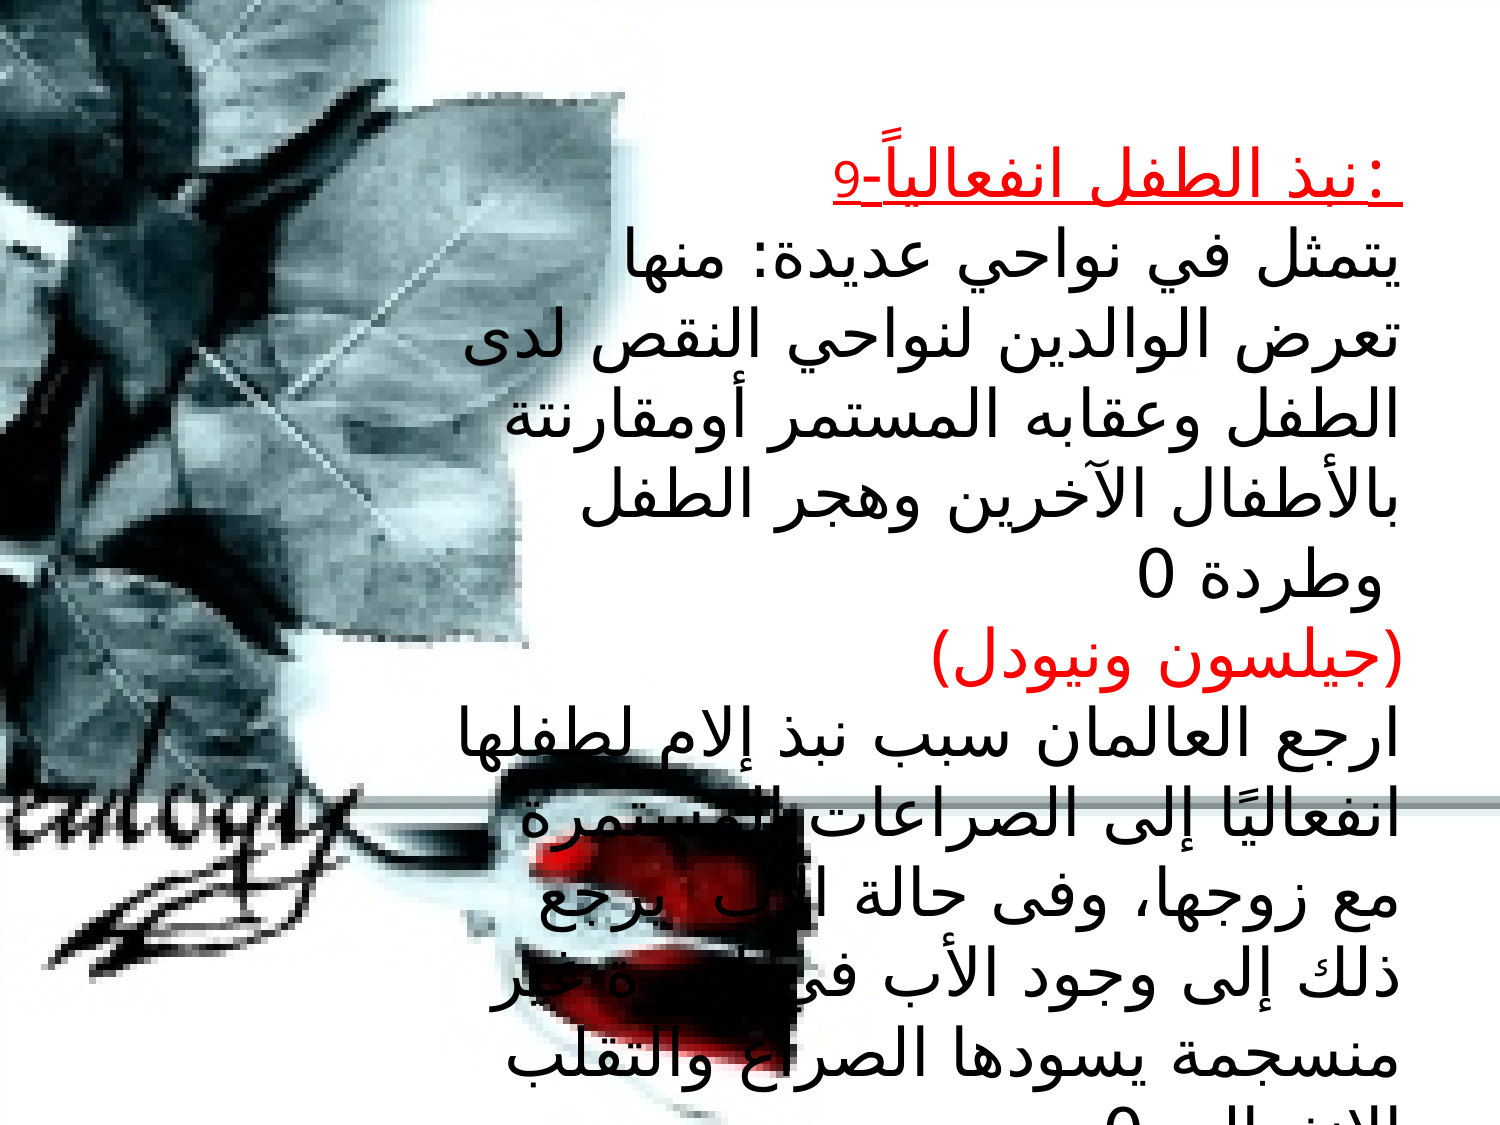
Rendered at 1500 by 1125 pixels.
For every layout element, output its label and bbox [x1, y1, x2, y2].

list [0, 0, 1500, 1125]
